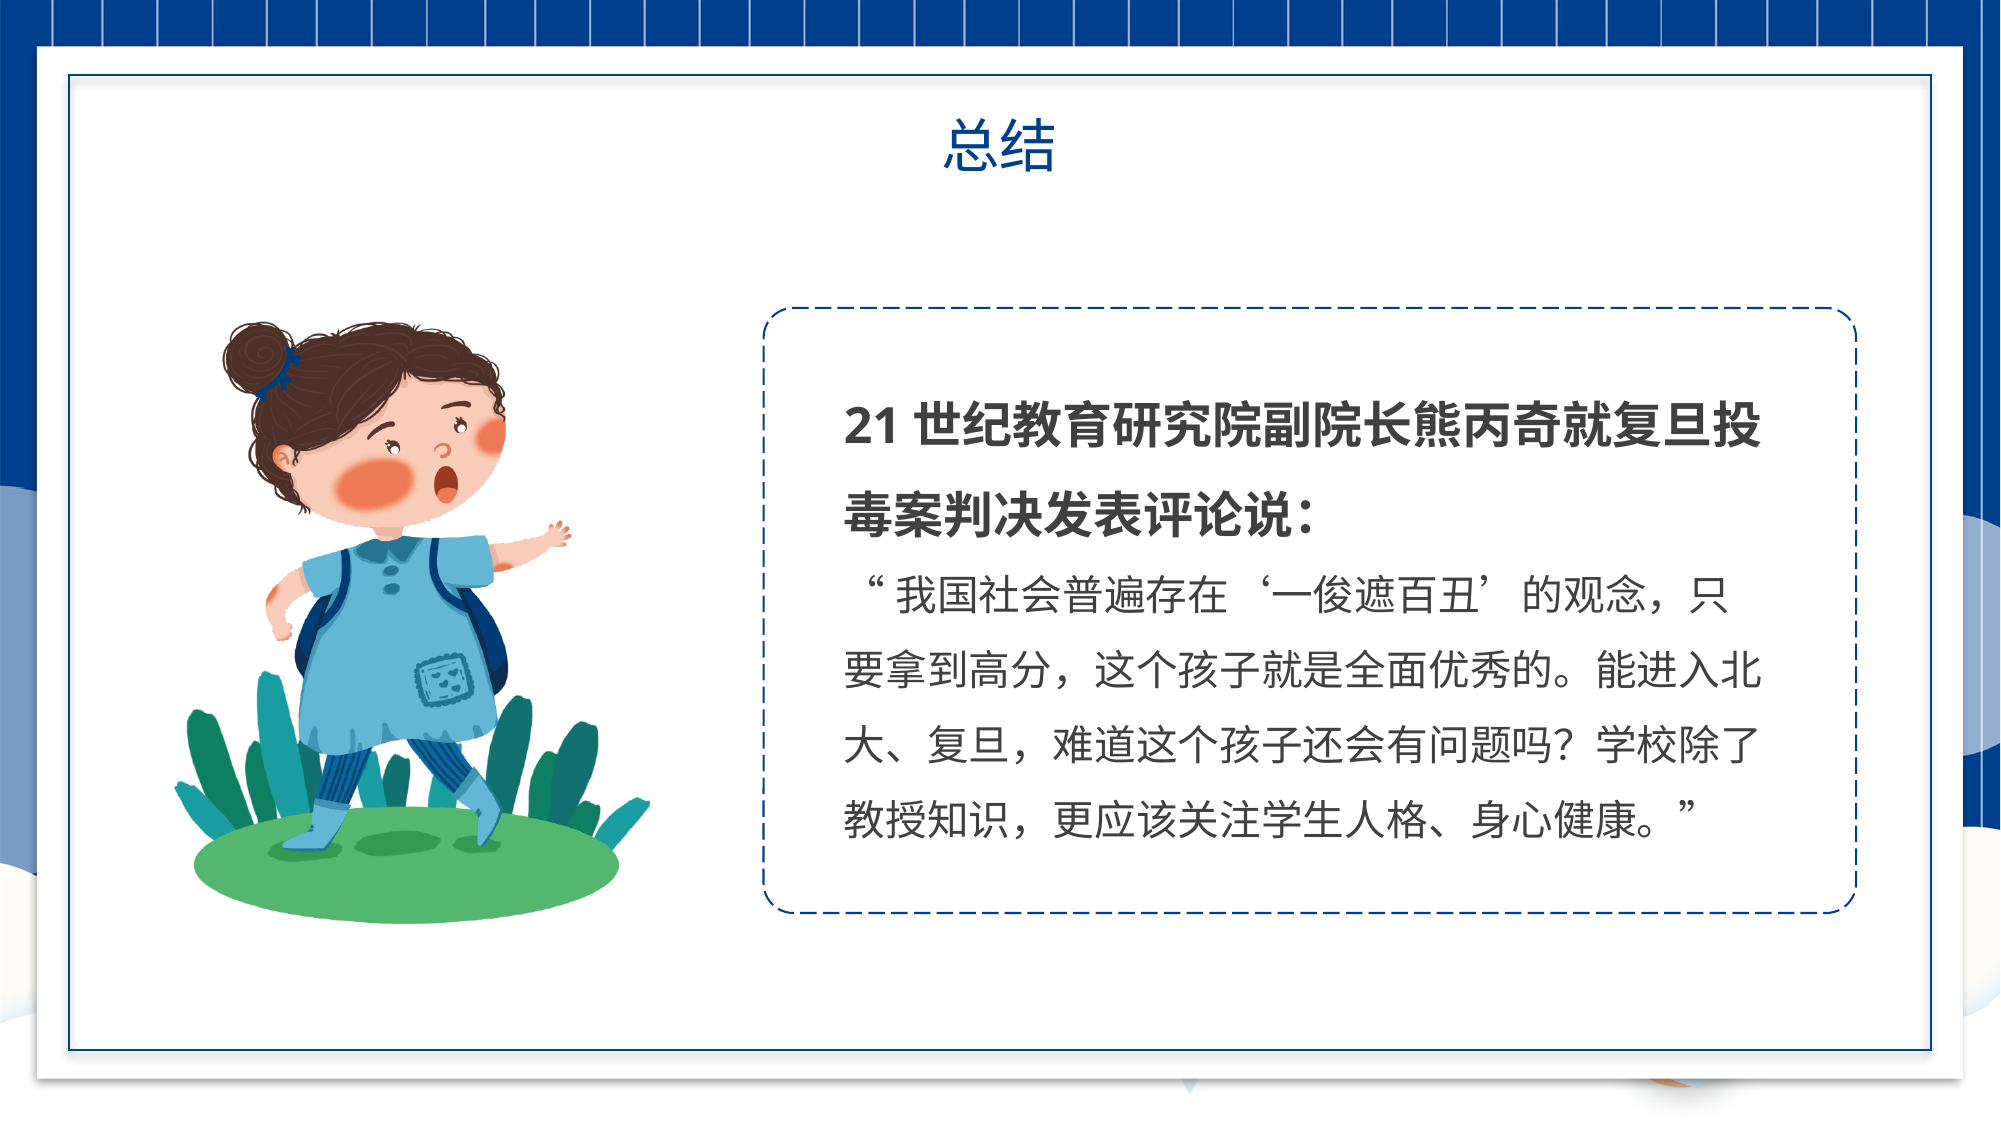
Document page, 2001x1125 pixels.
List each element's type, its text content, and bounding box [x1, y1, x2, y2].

picture [0, 0, 2001, 1125]
text_box [763, 307, 1857, 913]
text_box 总结 [541, 101, 1458, 186]
